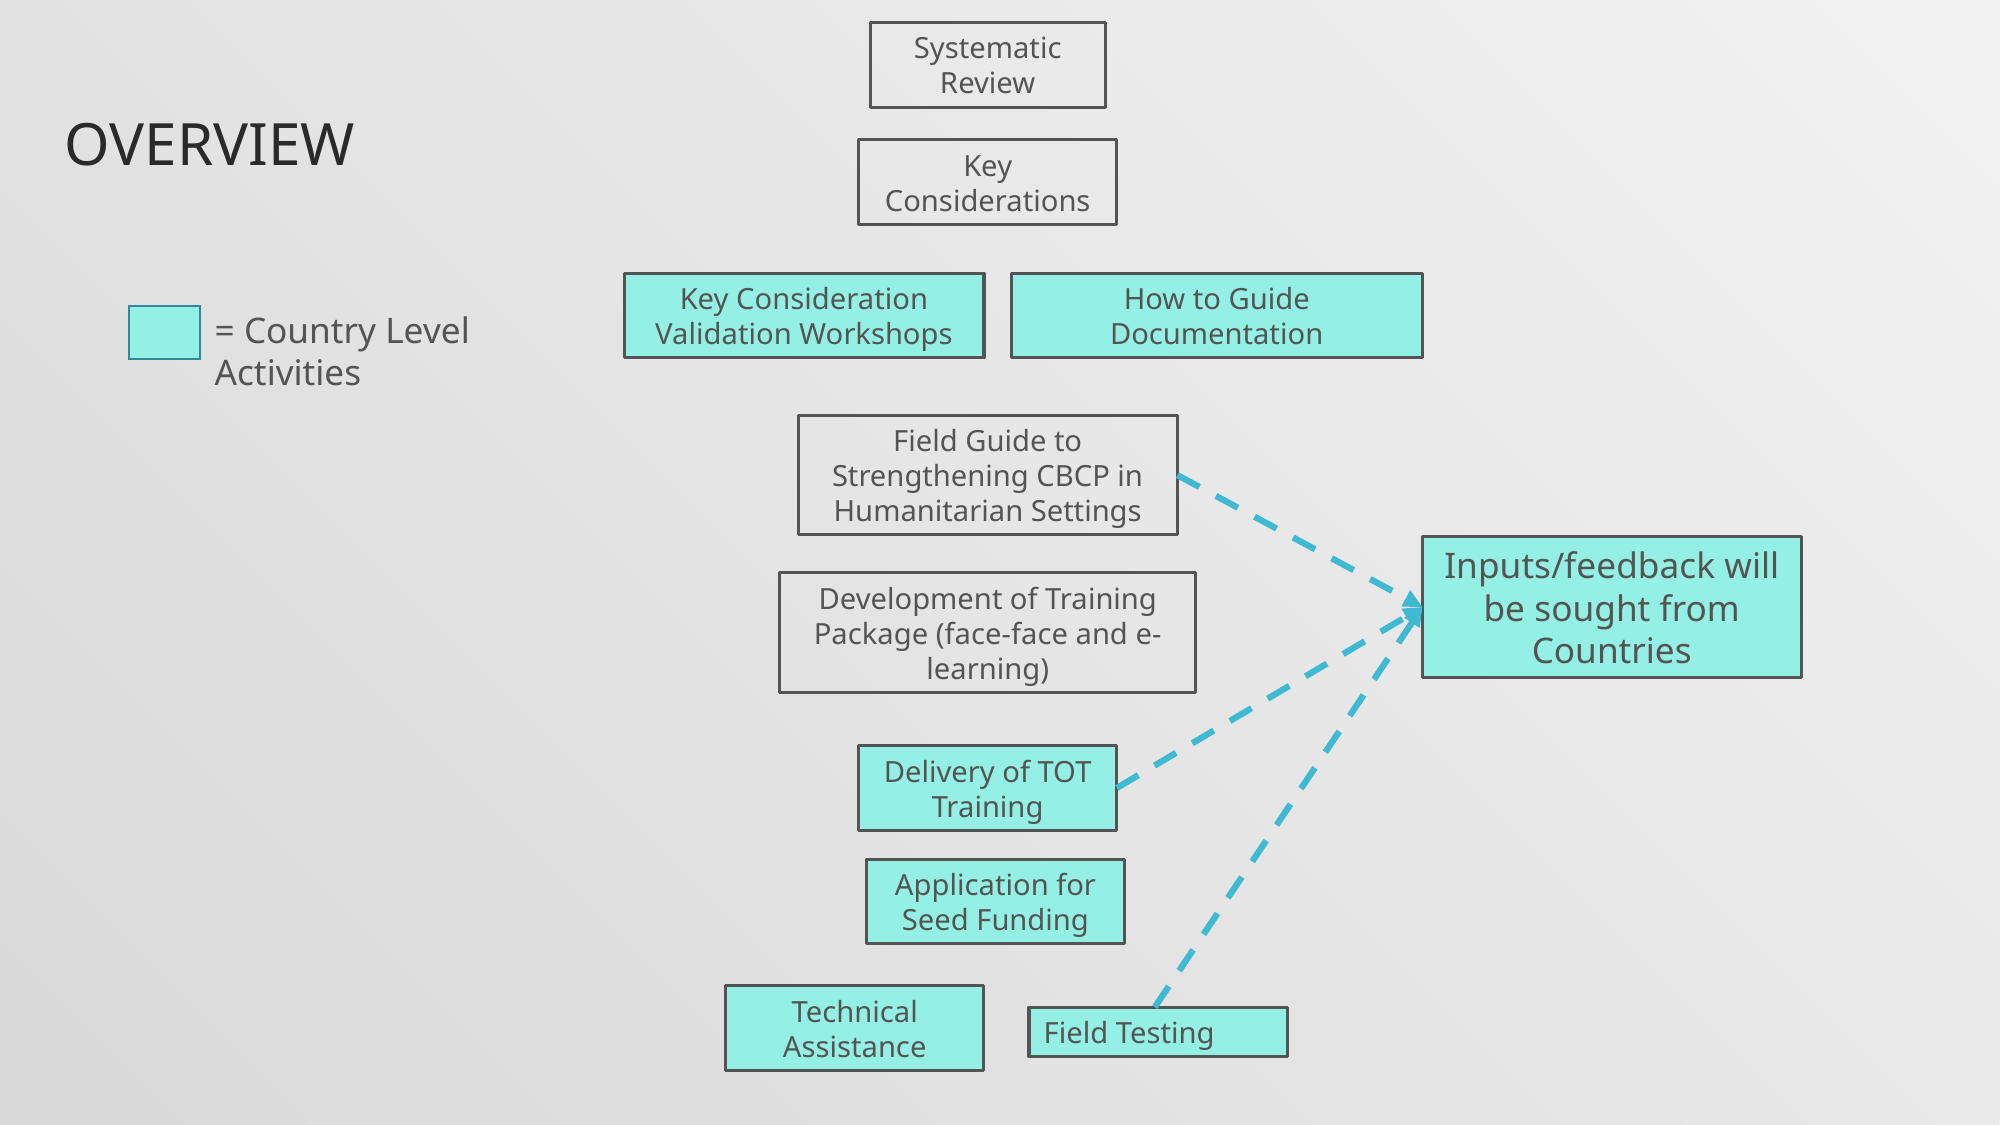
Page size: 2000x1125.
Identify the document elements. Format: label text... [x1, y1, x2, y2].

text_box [1177, 475, 1423, 607]
text_box [128, 305, 199, 360]
text_box Field Guide to Strengthening CBCP in Humanitarian Settings [798, 415, 1178, 535]
text_box Application for Seed Funding [866, 859, 1125, 944]
title Overview [49, 60, 475, 186]
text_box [1116, 607, 1154, 789]
text_box = Country Level Activities [199, 300, 590, 400]
text_box How to Guide Documentation [1011, 273, 1423, 358]
text_box Key Consideration Validation Workshops [624, 273, 984, 358]
text_box Field Testing [1028, 1007, 1288, 1057]
text_box Development of Training Package (face-face and e-learning) [779, 572, 1177, 693]
text_box Delivery of TOT Training [858, 745, 1117, 831]
text_box Systematic Review [870, 22, 1106, 108]
text_box Inputs/feedback will be sought from Countries [1423, 536, 1802, 678]
text_box Key Considerations [858, 139, 1117, 225]
text_box Technical Assistance [725, 985, 984, 1071]
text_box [1154, 607, 1423, 1008]
